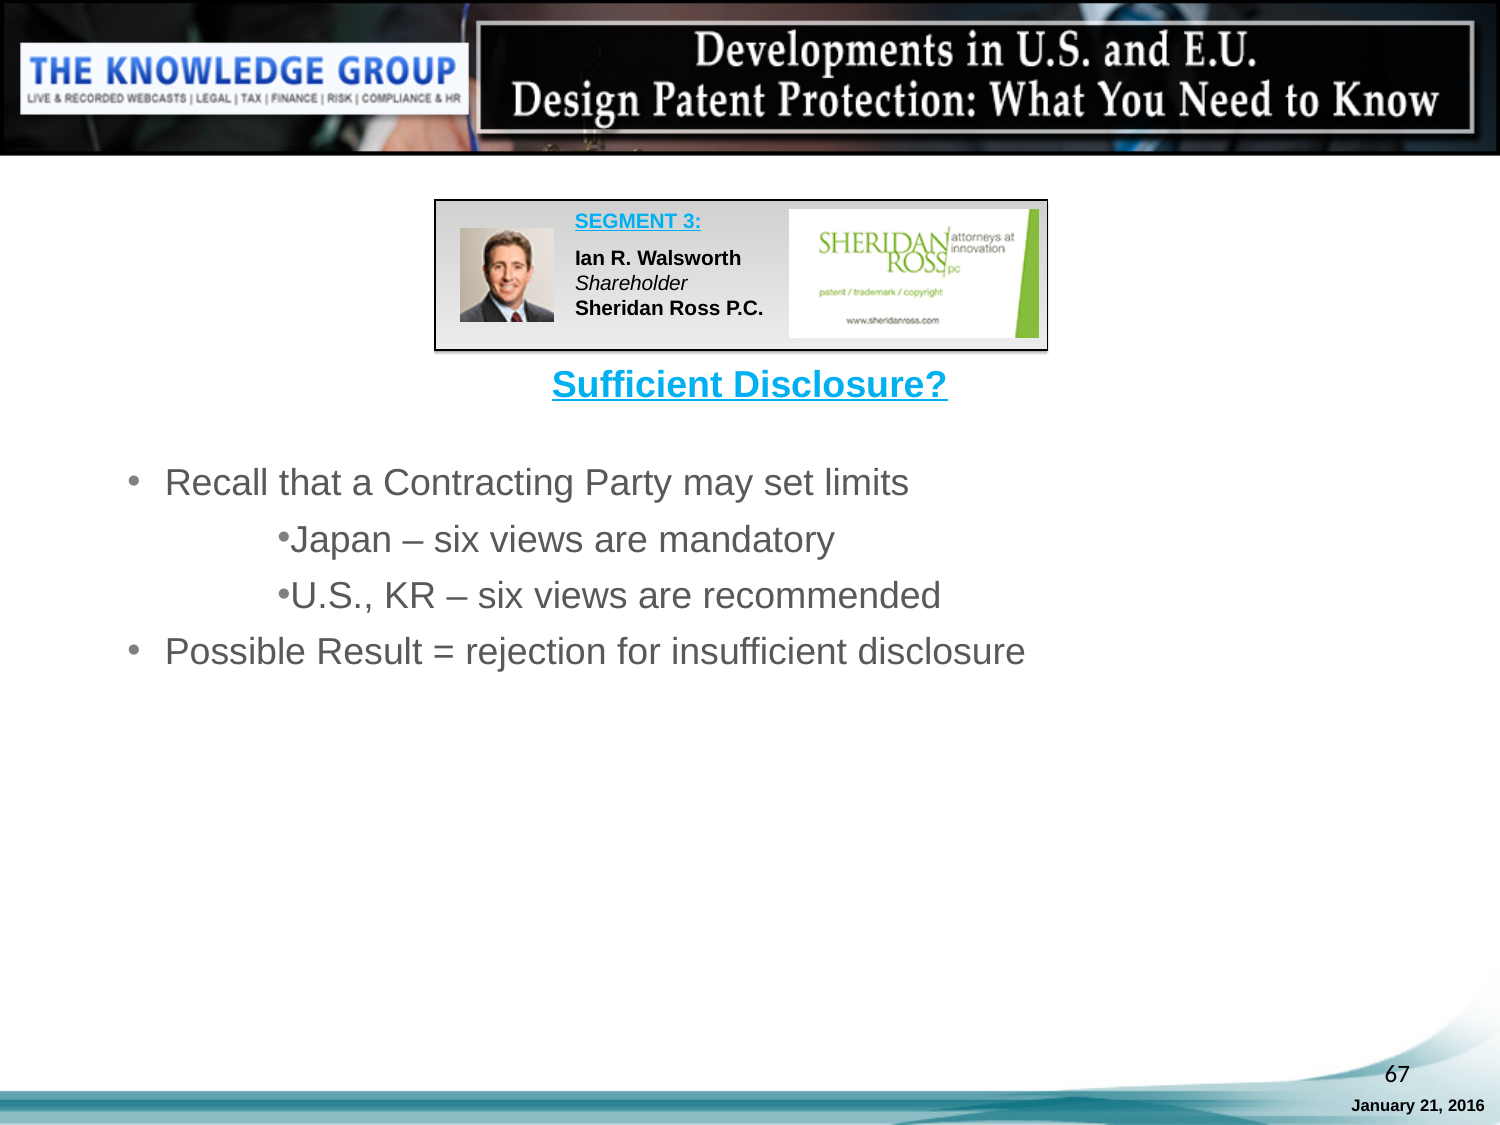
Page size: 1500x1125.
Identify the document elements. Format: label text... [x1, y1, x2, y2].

picture [0, 0, 1500, 352]
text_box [434, 199, 1048, 351]
text_box Recall that a Contracting Party may set limits Japan – six views are mandatory U.S., KR – six views are recommended Possible Result = rejection for insufficient disclosure [112, 450, 1450, 736]
picture [0, 412, 1500, 1125]
text_box Sufficient Disclosure? [0, 352, 1500, 412]
text_box January 21, 2016 [1100, 1087, 1500, 1123]
slide_number 67 [1074, 1042, 1425, 1103]
